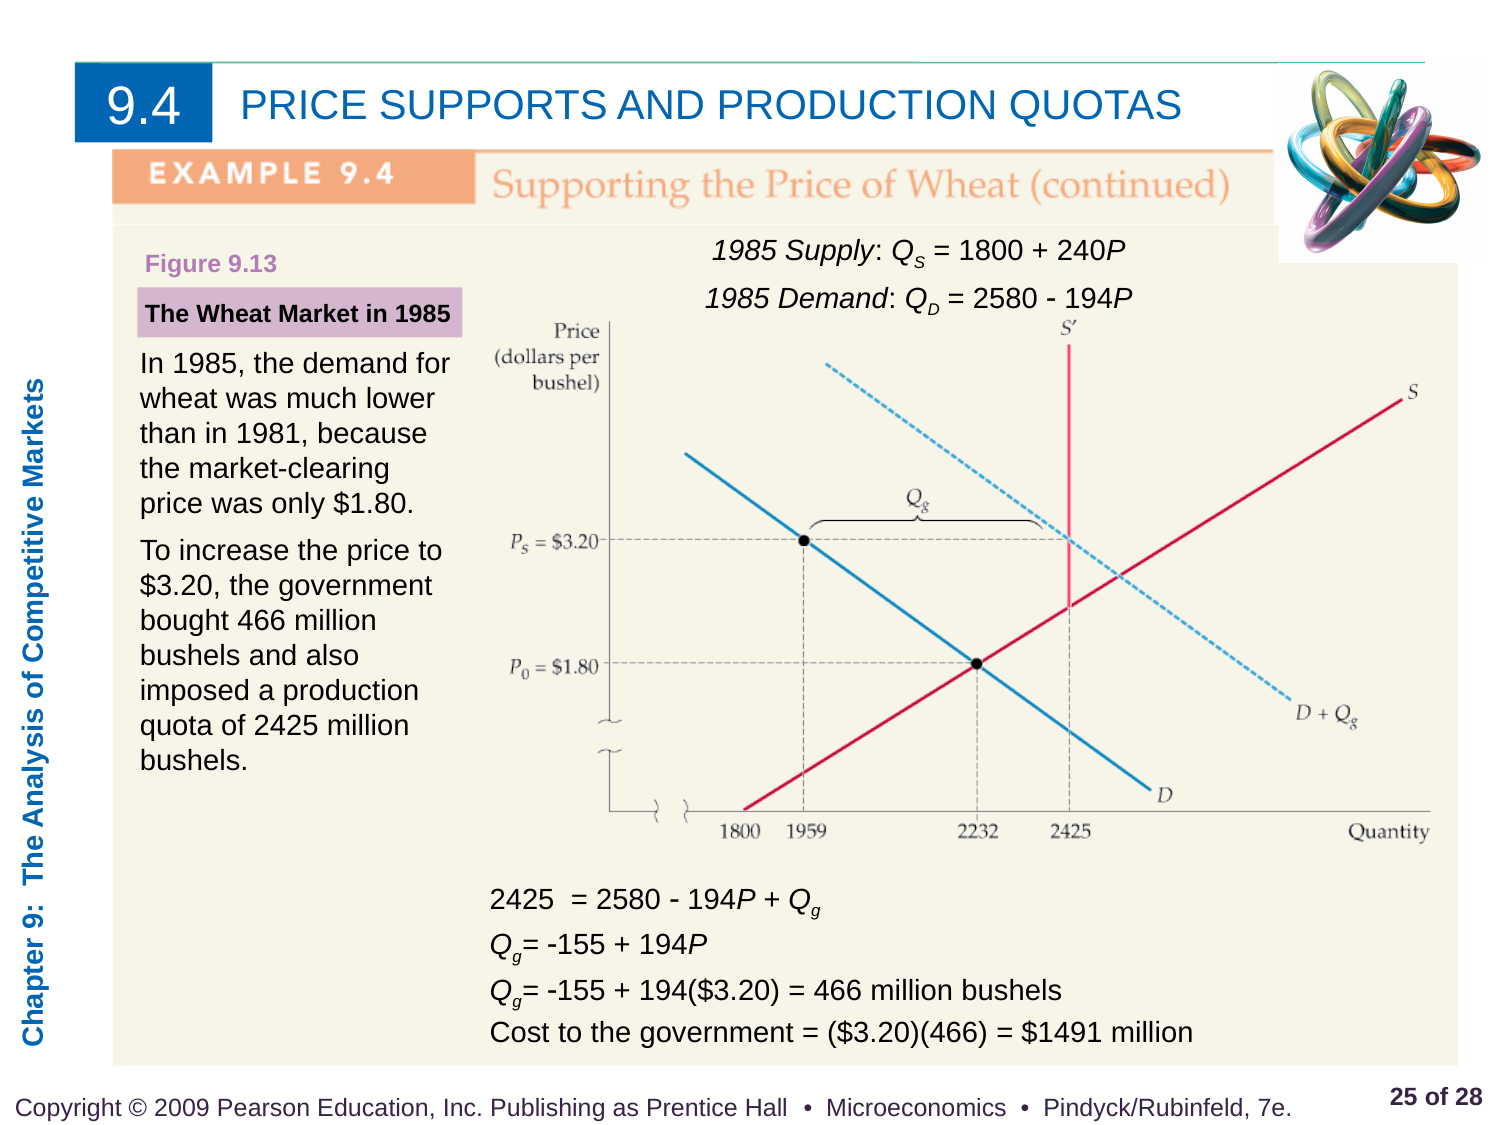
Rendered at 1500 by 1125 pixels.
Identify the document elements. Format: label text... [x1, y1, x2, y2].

text_box The Wheat Market in 1985 [137, 287, 463, 338]
text_box In 1985, the demand for wheat was much lower than in 1981, because the market-clearing price was only $1.80. To increase the price to $3.20, the government bought 466 million bushels and also imposed a production quota of 2425 million bushels. [125, 337, 475, 963]
text_box 1985 Supply: QS = 1800 + 240P 1985 Demand: QD = 2580  194P [424, 233, 1413, 313]
text_box Figure 9.13 [137, 237, 313, 288]
picture [487, 312, 1438, 851]
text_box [74, 62, 1279, 143]
text_box [112, 233, 1458, 1067]
picture [112, 149, 1276, 226]
text_box 2425 = 2580  194P + Qg Qg= 155 + 194P Qg= 155 + 194($3.20) = 466 million bushels Cost to the government = ($3.20)(466) = $1491 million [474, 875, 1450, 1063]
picture [1278, 63, 1488, 263]
